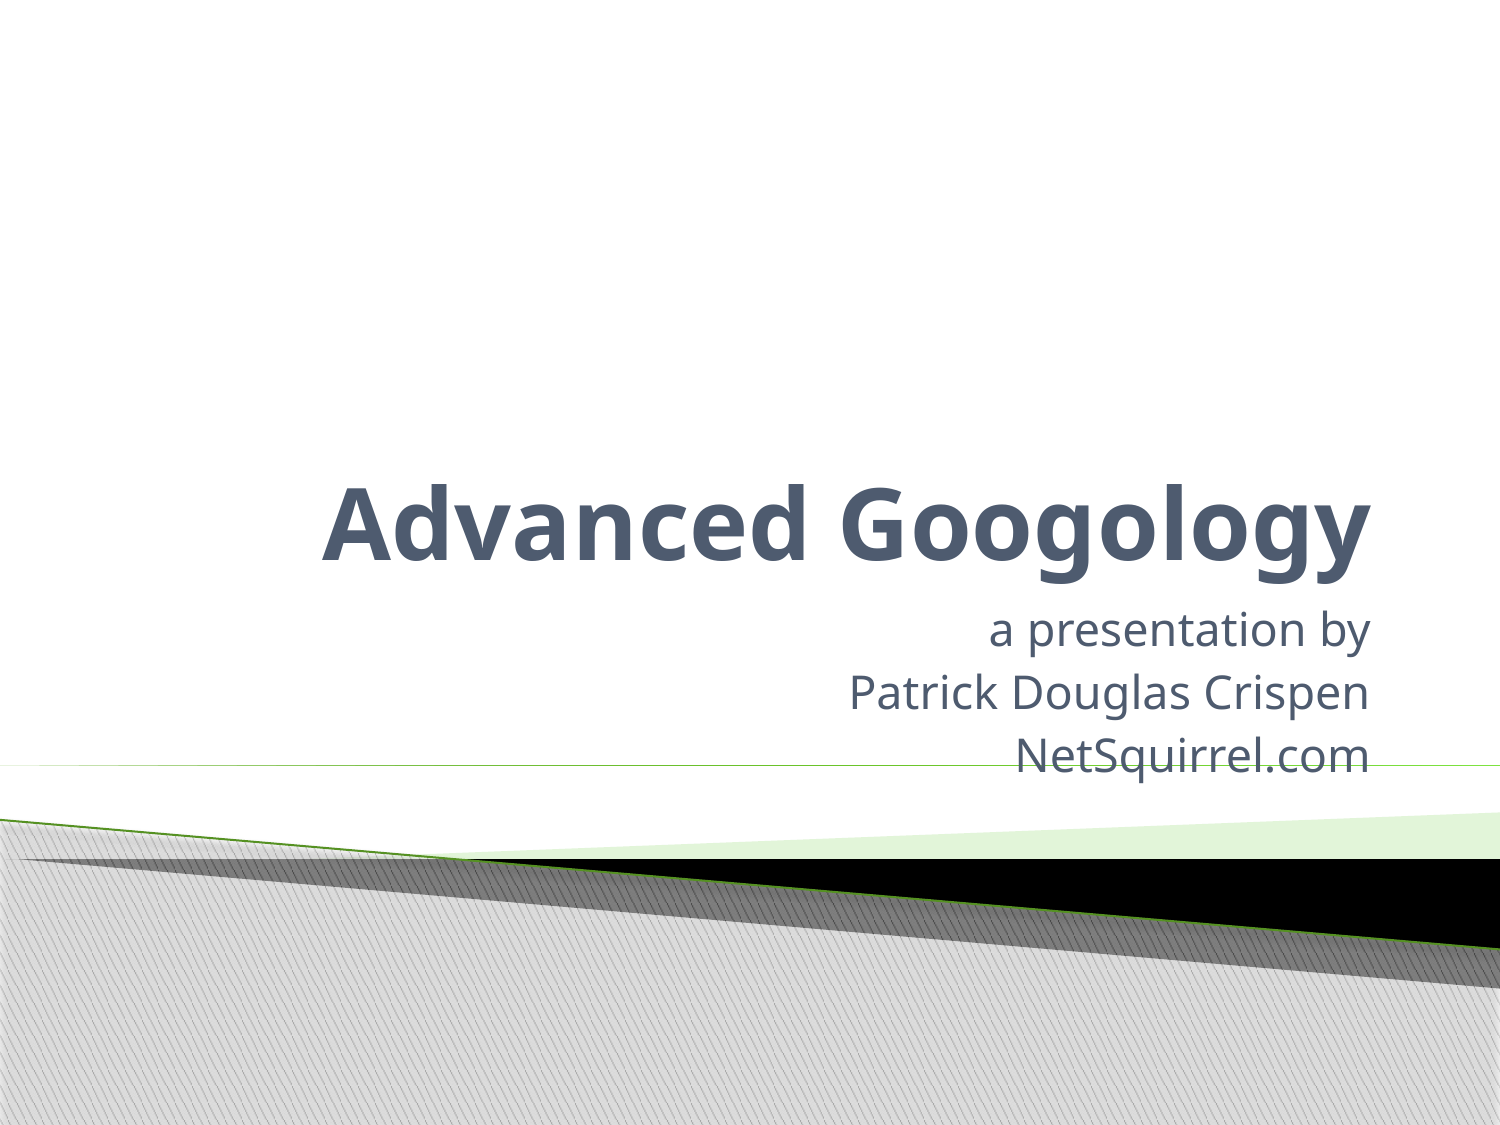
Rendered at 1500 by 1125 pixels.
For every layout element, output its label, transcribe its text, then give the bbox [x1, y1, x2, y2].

title Advanced Googology [112, 287, 1388, 588]
picture [5, 859, 1500, 989]
subtitle a presentation by Patrick Douglas Crispen NetSquirrel.com [112, 592, 1388, 790]
